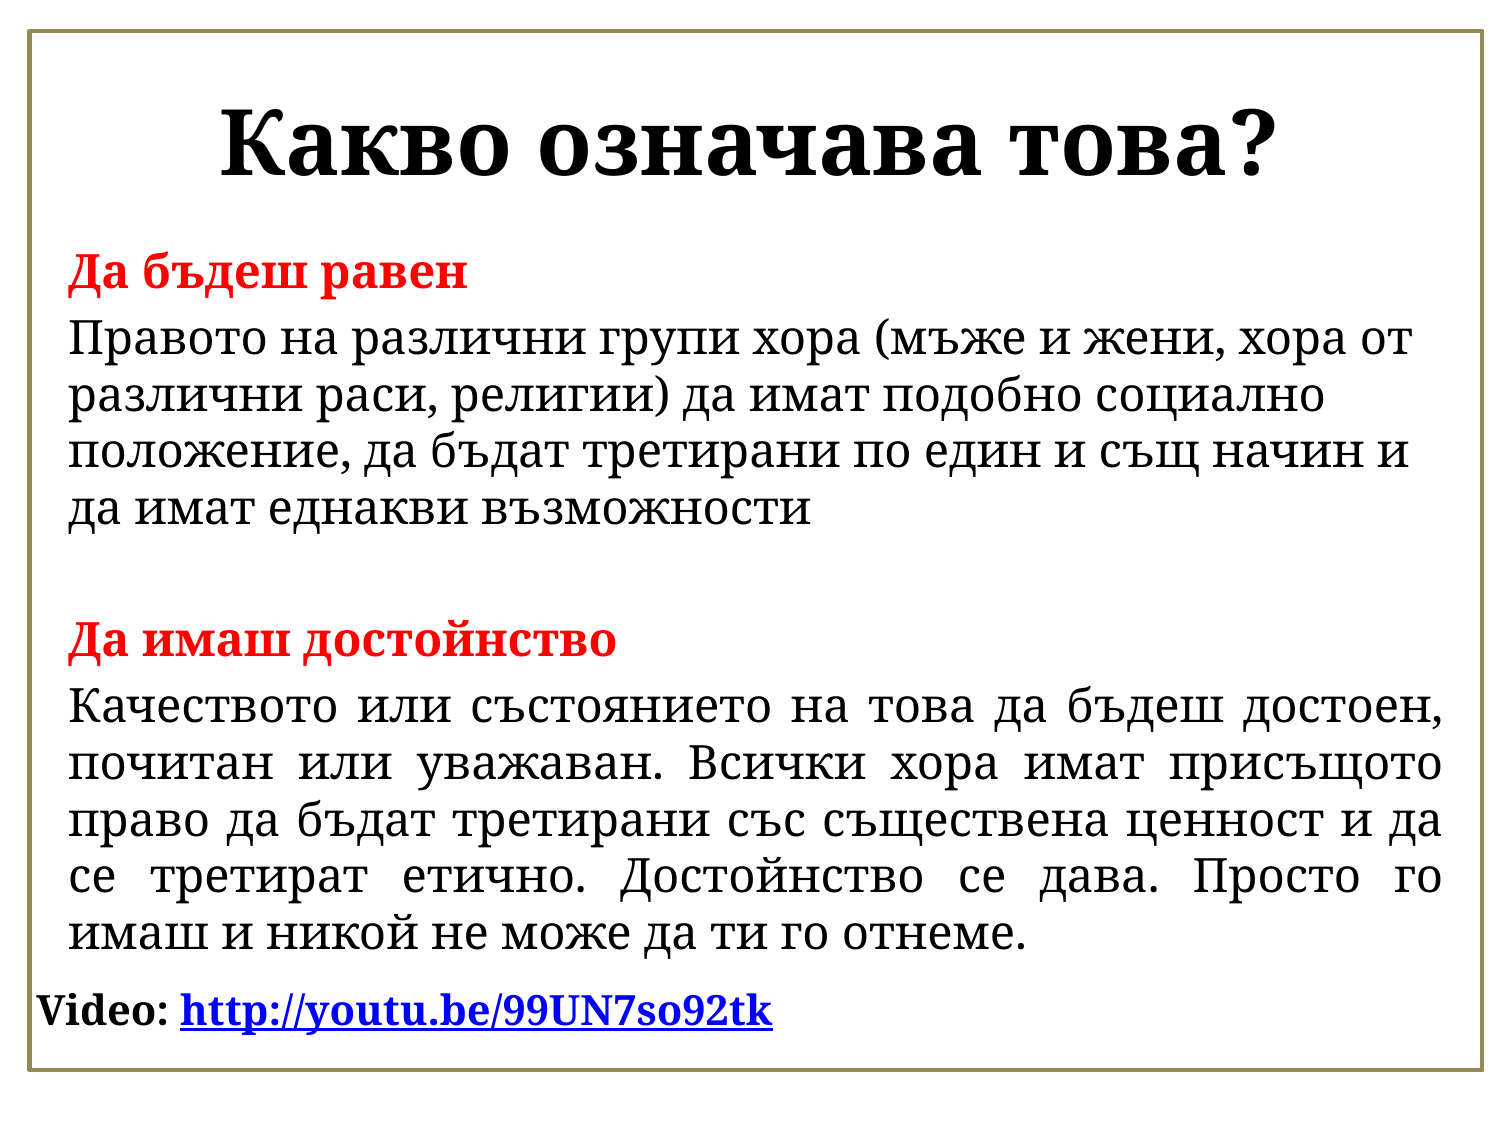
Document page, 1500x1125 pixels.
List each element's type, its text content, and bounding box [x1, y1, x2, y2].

text_box Video: http://youtu.be/99UN7so92tk [21, 975, 788, 1048]
text_box Migration takes place internally and internationally. In our time, the biggest international migration flows are from rich to other rich countries, and from poorer to other poorer countries (North-North; South-South). Much migration is short-term; migrants return to their country of origin. An estimated 258 million people live in a country they weren’t born in; this is approx. 3.6% World’s inhabitants (U.N. 2017). “In Europe, the size of the total population would have declined during the period 2000-2015 in the absence of migration.”(UN 2017). [27, 29, 1484, 1072]
title Какво означава това? [75, 45, 1425, 233]
list Да бъдеш равен Правото на различни групи хора (мъже и жени, хора от различни раси, религии) да имат подобно социално положение, да бъдат третирани по един и същ начин и да имат еднакви възможности Да имаш достойнство Качеството или състоянието на това да бъдеш достоен, почитан или уважаван. Всички хора имат присъщото право да бъдат третирани със съществена ценност и да се третират етично. Достойнство се дава. Просто го имаш и никой не може да ти го отнеме. [53, 233, 1459, 976]
